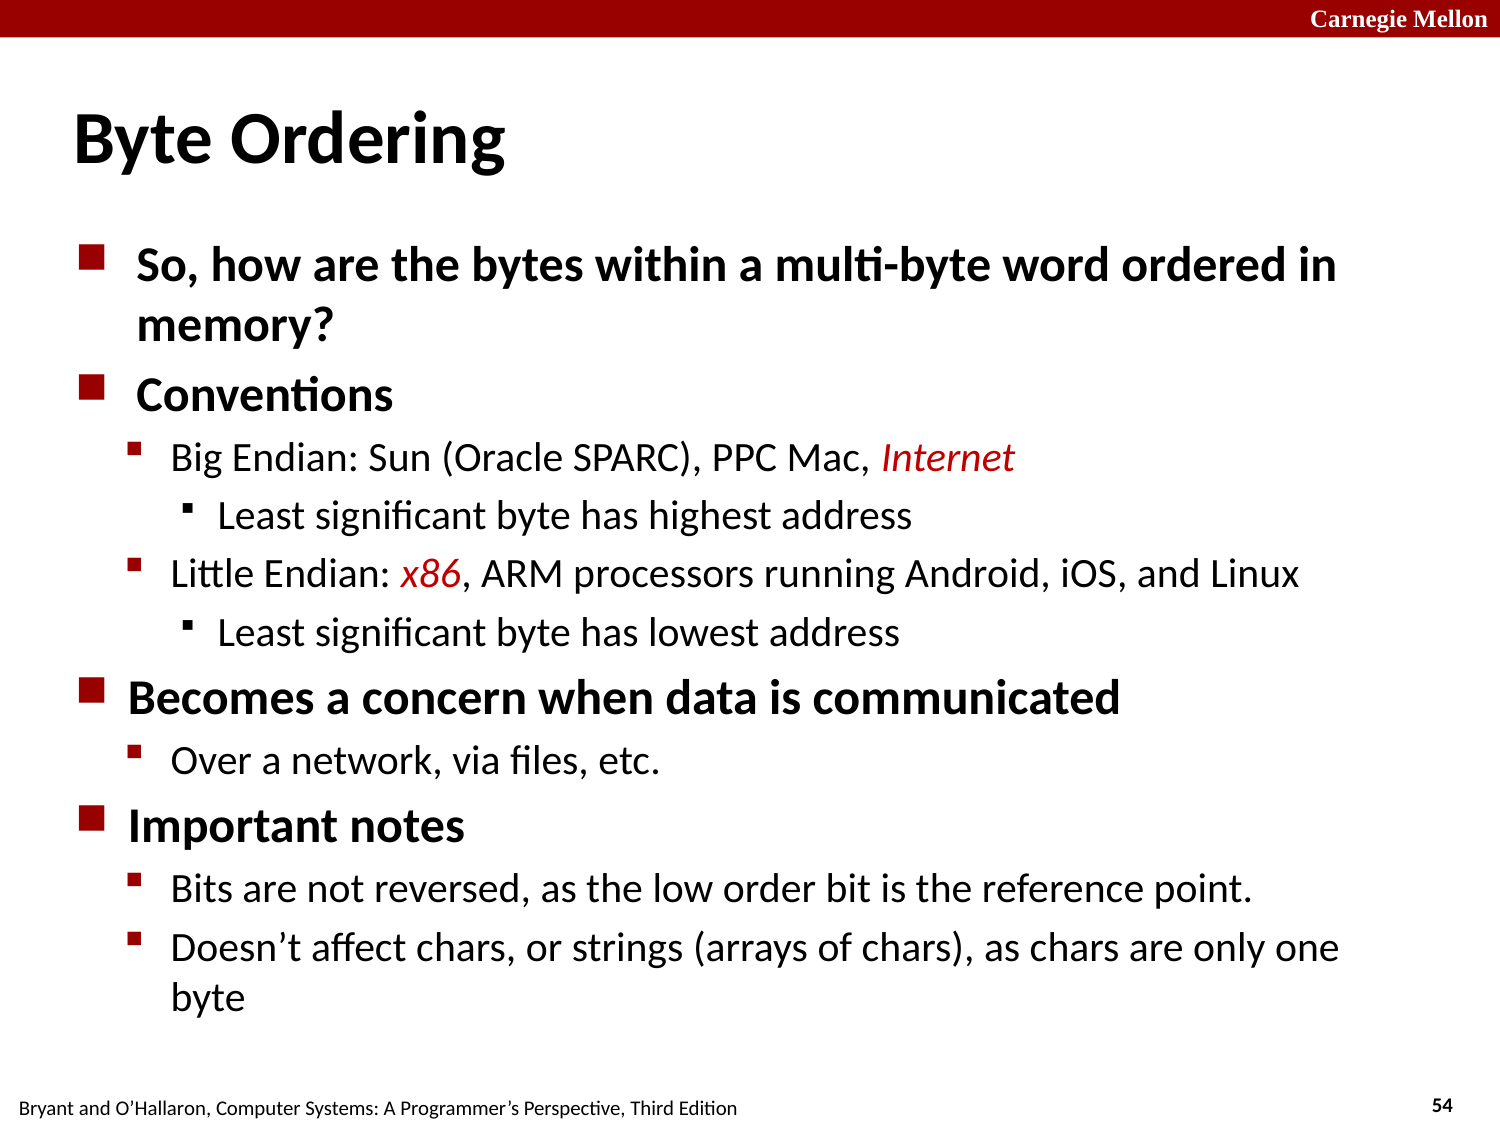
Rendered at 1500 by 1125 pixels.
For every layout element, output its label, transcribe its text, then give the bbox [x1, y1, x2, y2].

title Byte Ordering [58, 71, 1305, 197]
list So, how are the bytes within a multi-byte word ordered in memory? Conventions Big Endian: Sun (Oracle SPARC), PPC Mac, Internet Least significant byte has highest address Little Endian: x86, ARM processors running Android, iOS, and Linux Least significant byte has lowest address Becomes a concern when data is communicated Over a network, via files, etc. Important notes Bits are not reversed, as the low order bit is the reference point. Doesn’t affect chars, or strings (arrays of chars), as chars are only one byte [64, 223, 1361, 1040]
